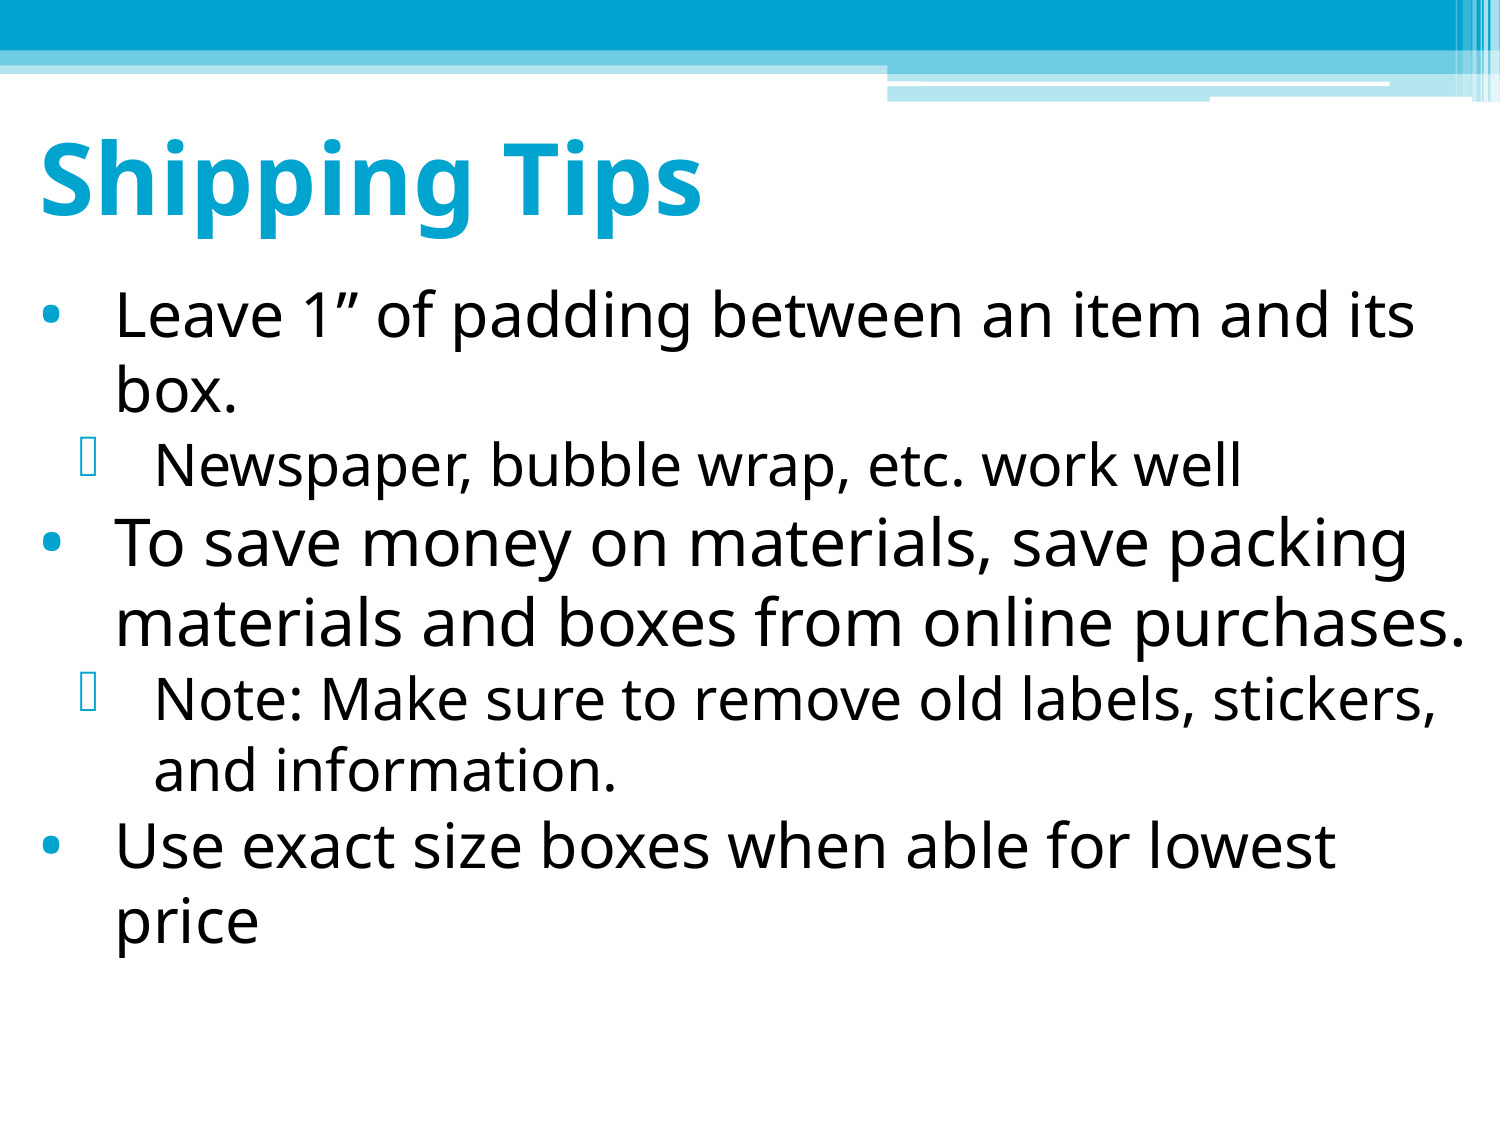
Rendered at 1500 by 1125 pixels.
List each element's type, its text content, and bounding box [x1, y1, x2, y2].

list Leave 1” of padding between an item and its box. Newspaper, bubble wrap, etc. work well To save money on materials, save packing materials and boxes from online purchases. Note: Make sure to remove old labels, stickers, and information. Use exact size boxes when able for lowest price [24, 267, 1500, 1125]
title Shipping Tips [24, 87, 1500, 263]
